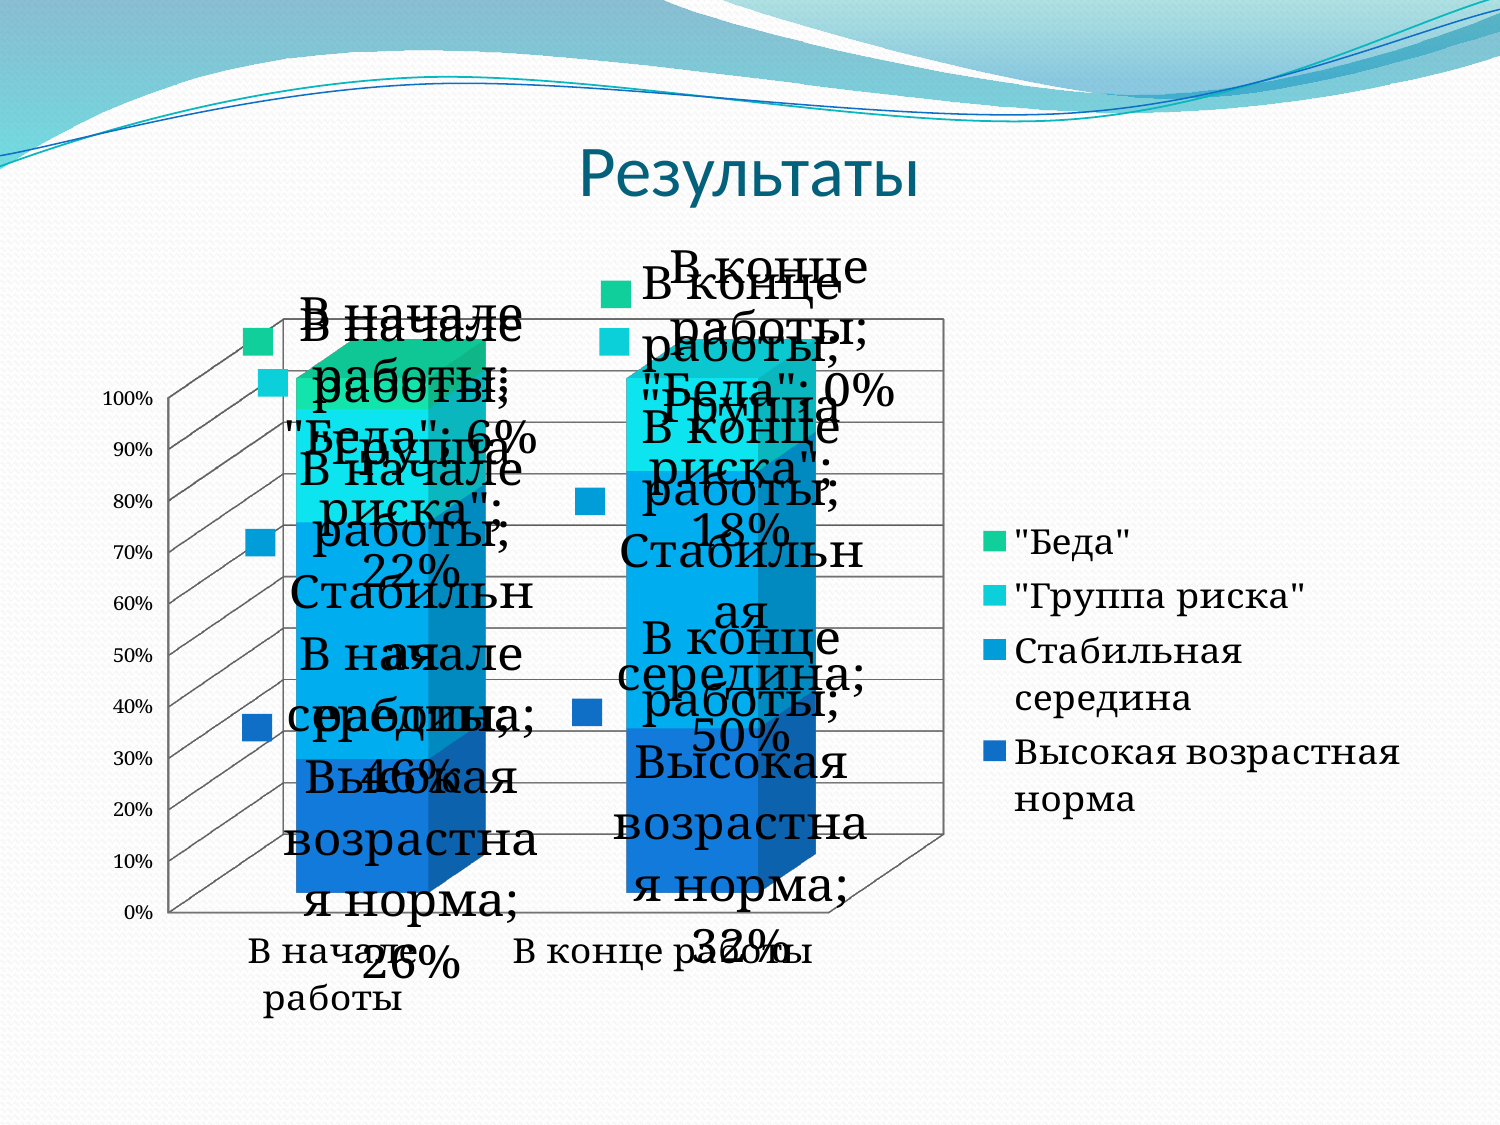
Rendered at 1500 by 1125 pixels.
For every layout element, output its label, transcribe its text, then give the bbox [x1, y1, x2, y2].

title Результаты [75, 115, 1425, 211]
chart [74, 234, 1426, 1038]
